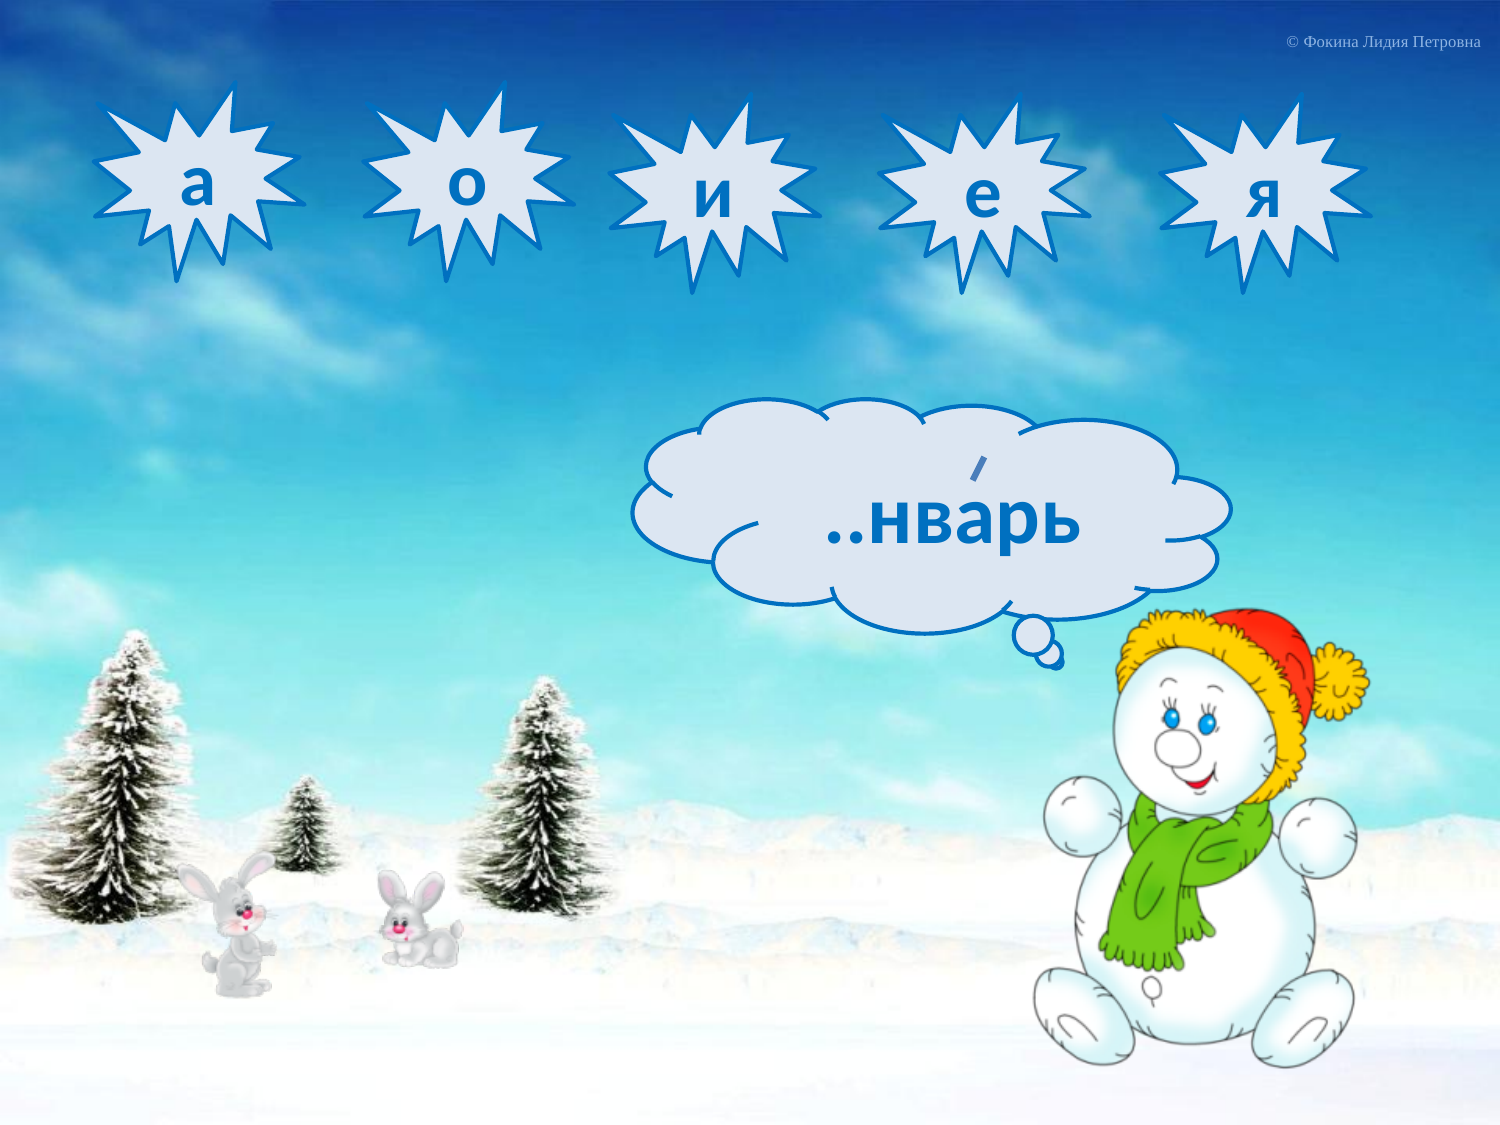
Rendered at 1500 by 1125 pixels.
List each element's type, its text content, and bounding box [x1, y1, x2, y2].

picture [0, 0, 1500, 1125]
text_box о [361, 80, 577, 284]
text_box и [607, 91, 823, 296]
text_box ..нварь [630, 397, 1233, 636]
text_box я [1158, 91, 1374, 296]
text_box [966, 462, 991, 475]
text_box е [876, 91, 1092, 296]
text_box а [91, 80, 307, 284]
